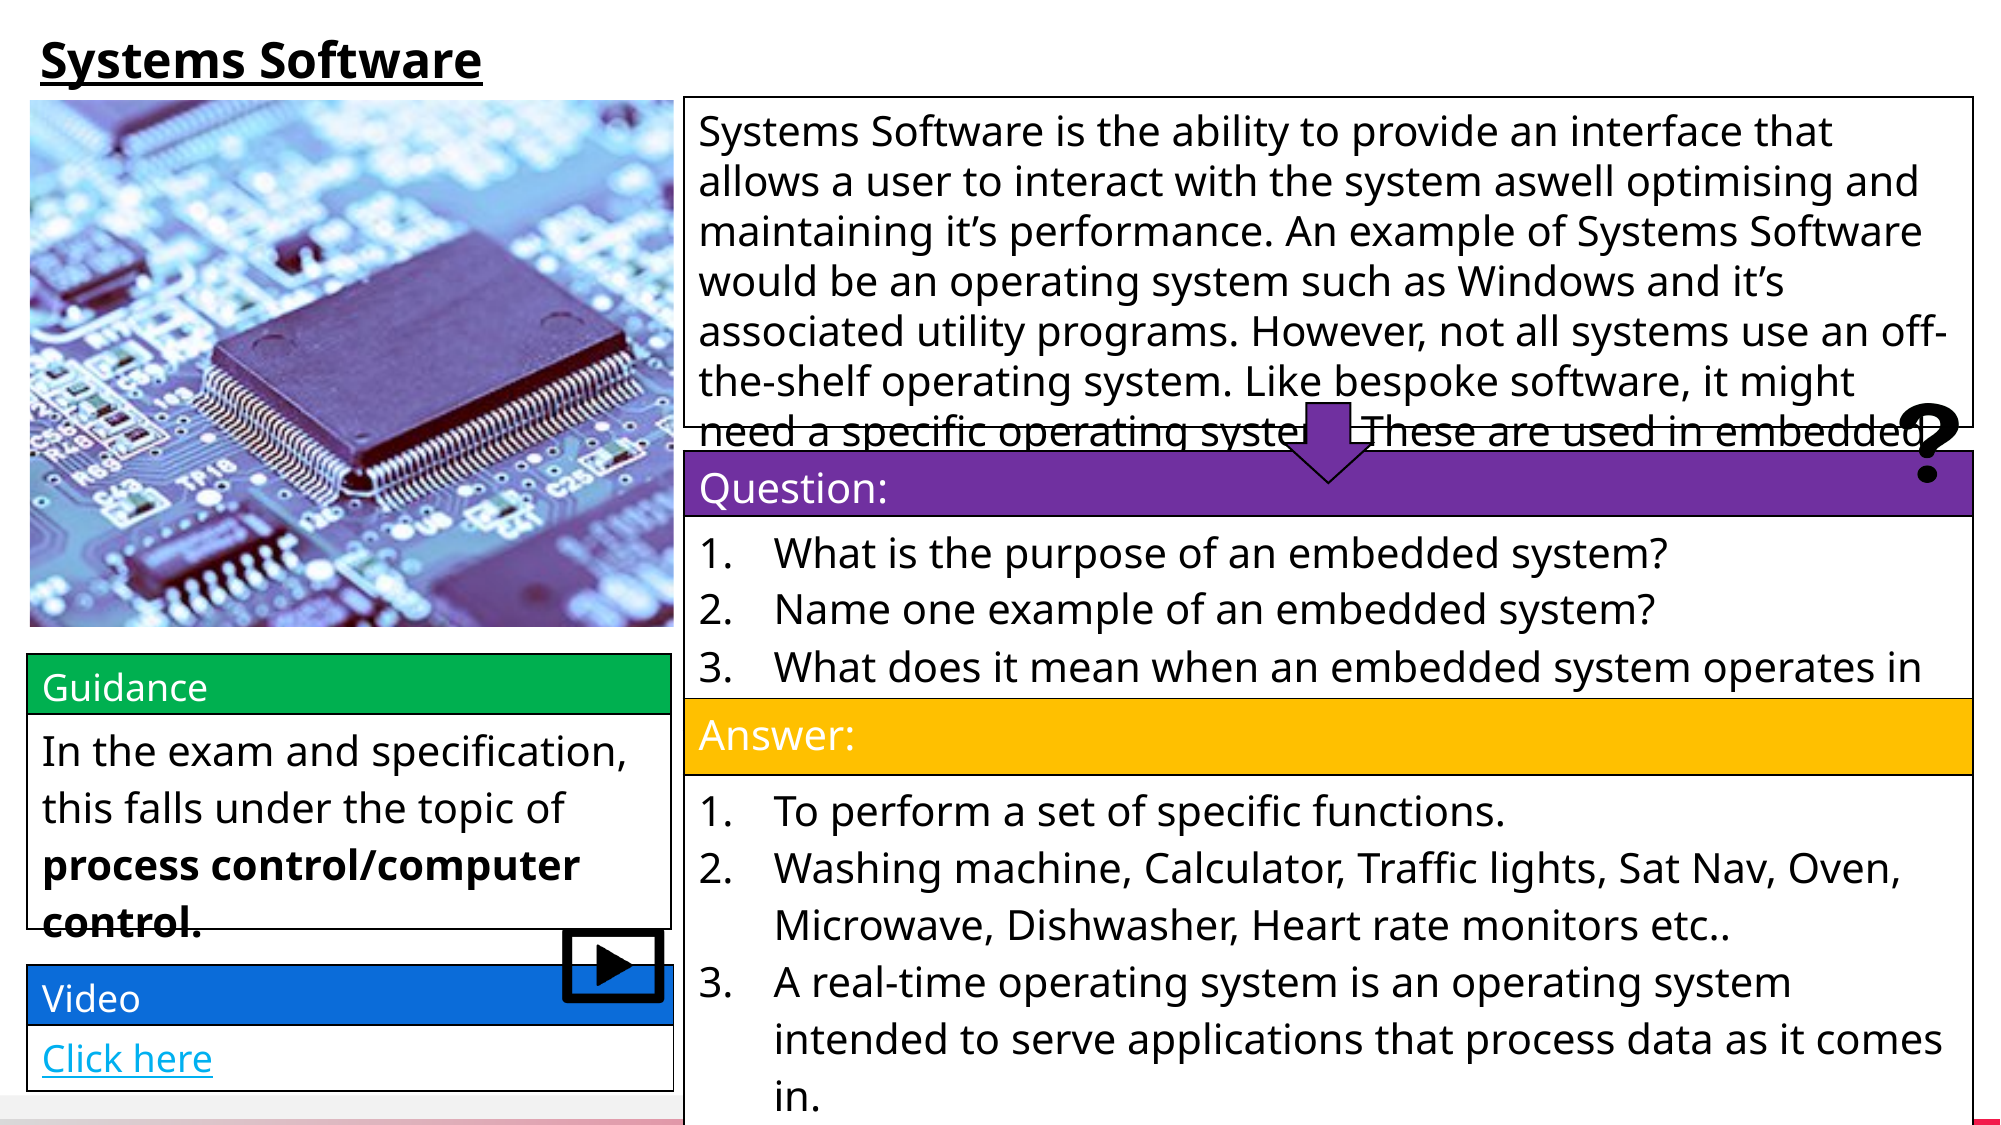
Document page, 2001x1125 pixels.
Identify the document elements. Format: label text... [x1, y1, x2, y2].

table_header Guidance [28, 655, 670, 713]
table_cell To perform a set of specific functions. Washing machine, Calculator, Traffic lights, Sat Nav, Oven, Microwave, Dishwasher, Heart rate monitors etc.. A real-time operating system is an operating system intended to serve applications that process data as it comes in. [685, 776, 1972, 1125]
table_header Video [28, 966, 552, 1024]
table_header Question: [685, 452, 1972, 515]
text_box Systems Software is the ability to provide an interface that allows a user to interact with the system aswell optimising and maintaining it’s performance. An example of Systems Software would be an operating system such as Windows and it’s associated utility programs. However, not all systems use an off-the-shelf operating system. Like bespoke software, it might need a specific operating system. These are used in embedded systems. [683, 96, 1974, 428]
text_box Systems Software [25, 21, 1095, 96]
table_cell In the exam and specification, this falls under the topic of process control/computer control. [28, 715, 670, 928]
table_header Answer: [685, 699, 1972, 774]
picture [552, 904, 674, 1026]
table_cell What is the purpose of an embedded system? Name one example of an embedded system? What does it mean when an embedded system operates in ‘real time’? [685, 517, 1972, 698]
picture [29, 100, 674, 627]
picture [1884, 403, 1974, 484]
text_box [1281, 402, 1376, 485]
table_cell Click here [28, 1026, 673, 1090]
